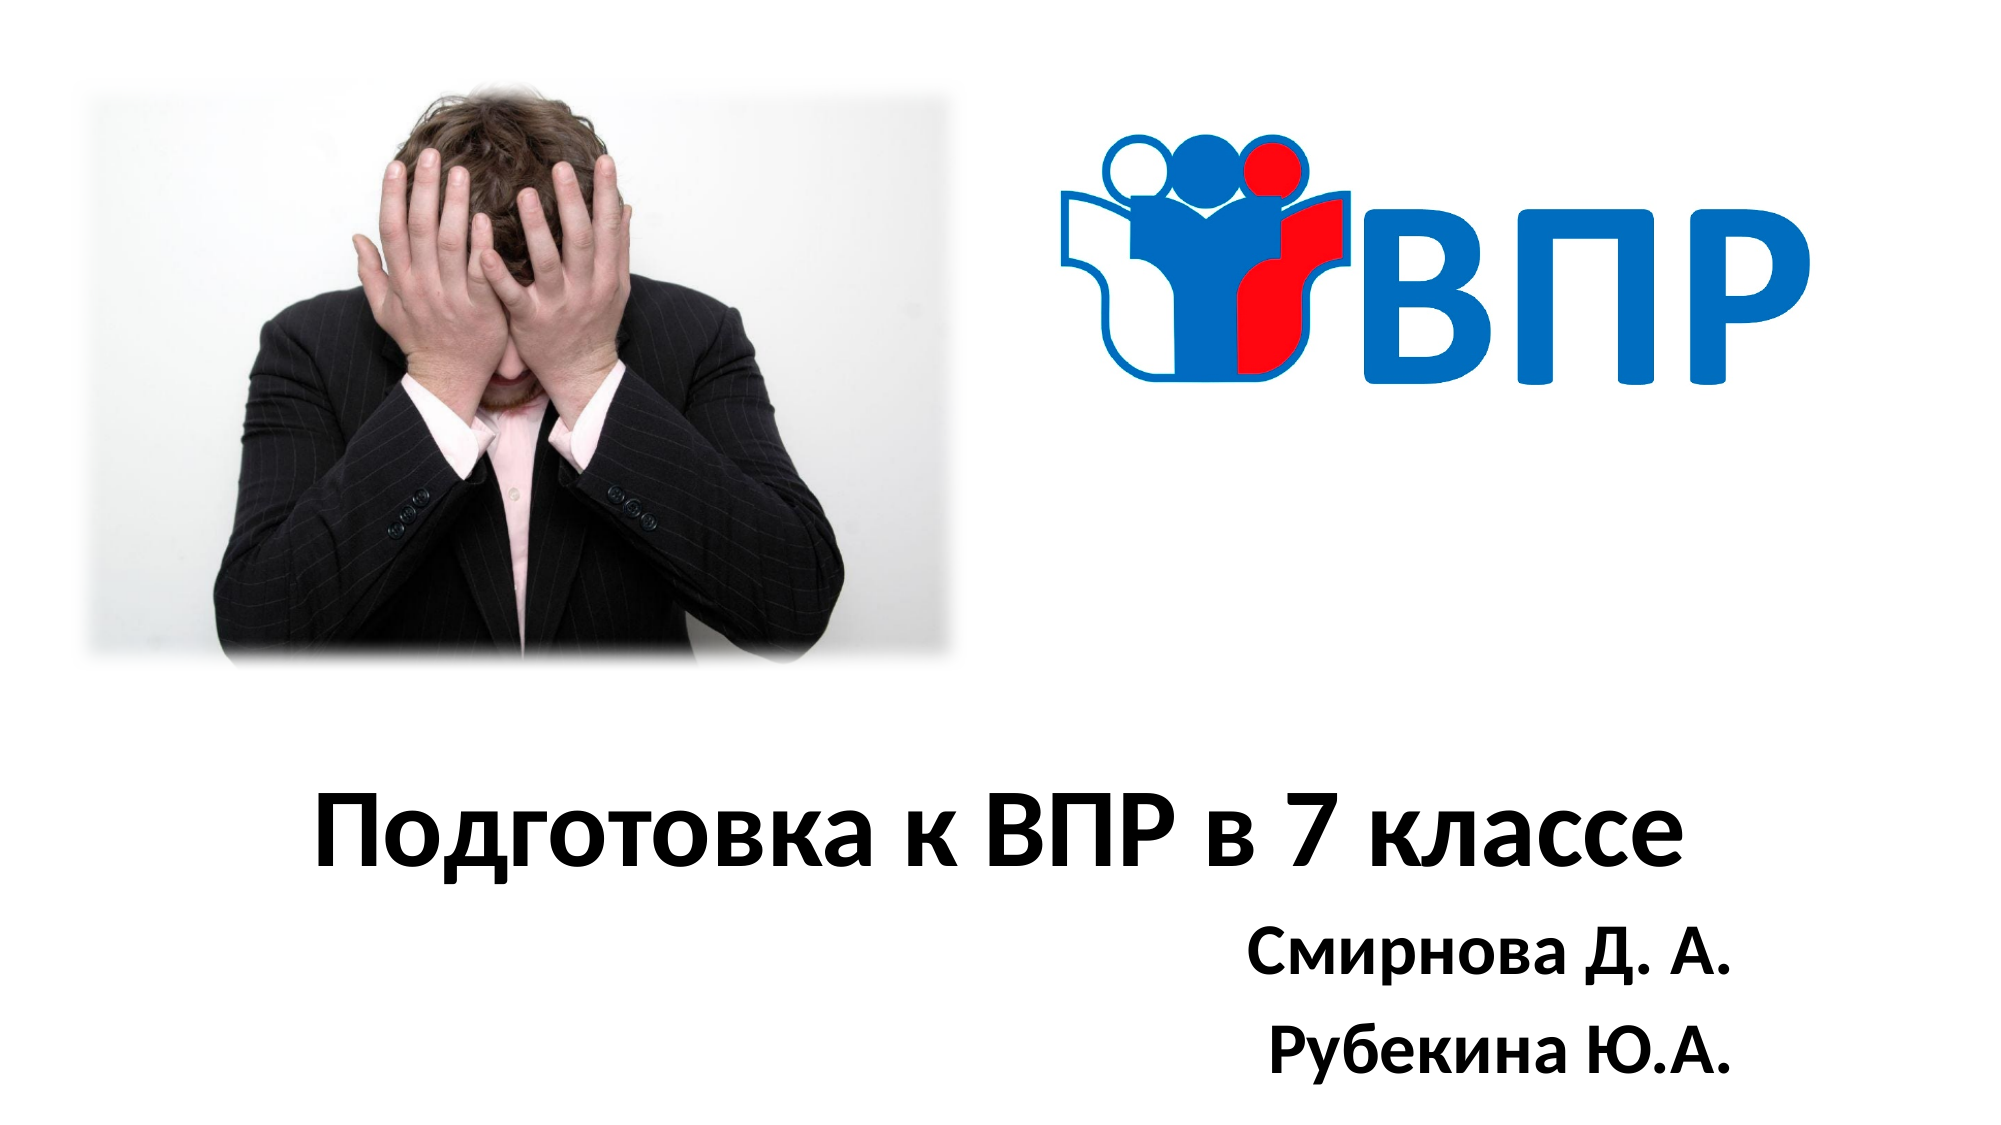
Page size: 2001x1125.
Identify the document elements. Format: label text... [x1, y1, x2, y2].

picture [1044, 89, 1816, 468]
subtitle Подготовка к ВПР в 7 классе Смирнова Д. А. Рубекина Ю.А. [249, 761, 1750, 1099]
picture [71, 78, 966, 673]
